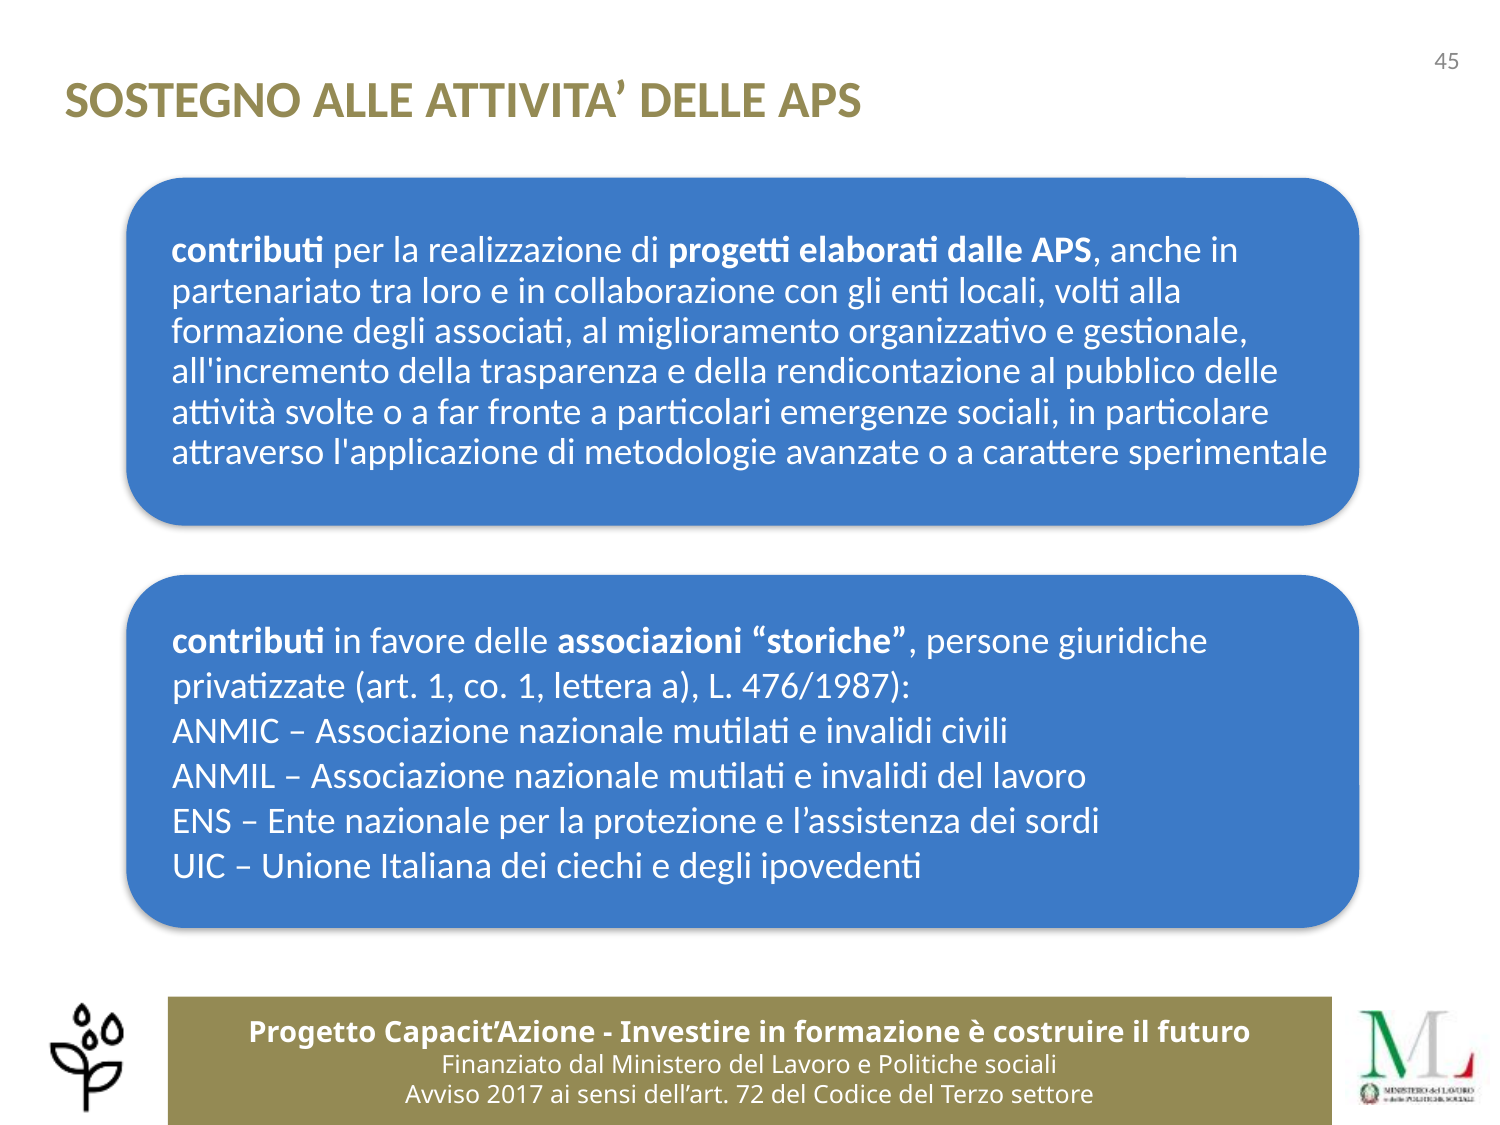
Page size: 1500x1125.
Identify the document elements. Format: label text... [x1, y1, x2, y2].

picture [47, 1002, 129, 1113]
text_box Progetto Capacit’Azione - Investire in formazione è costruire il futuro Finanziato dal Ministero del Lavoro e Politiche sociali Avviso 2017 ai sensi dell’art. 72 del Codice del Terzo settore [166, 994, 1334, 1125]
title SOSTEGNO ALLE ATTIVITA’ DELLE APS [49, 49, 928, 144]
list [126, 177, 1360, 968]
slide_number 45 [1124, 29, 1475, 90]
picture [1345, 1009, 1491, 1106]
